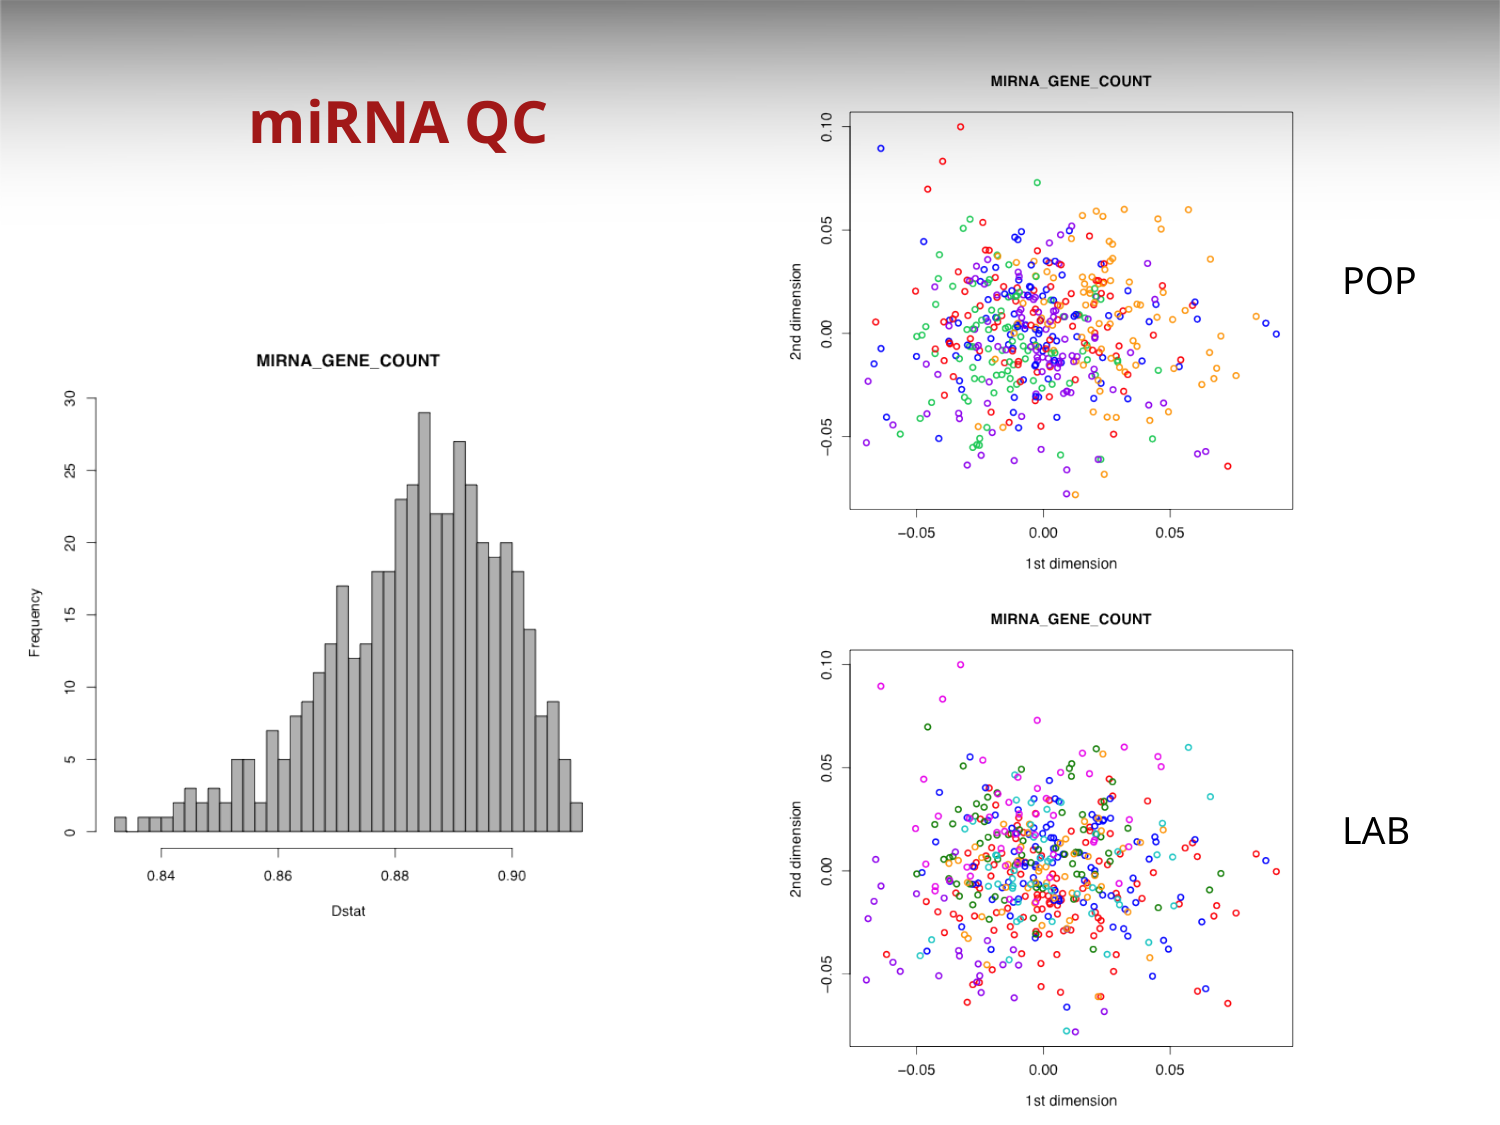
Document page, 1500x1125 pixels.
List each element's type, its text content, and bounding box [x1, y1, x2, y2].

title miRNA QC [37, 17, 760, 163]
picture [0, 0, 1500, 1125]
text_box POP [1338, 249, 1432, 310]
text_box LAB [1338, 799, 1426, 860]
